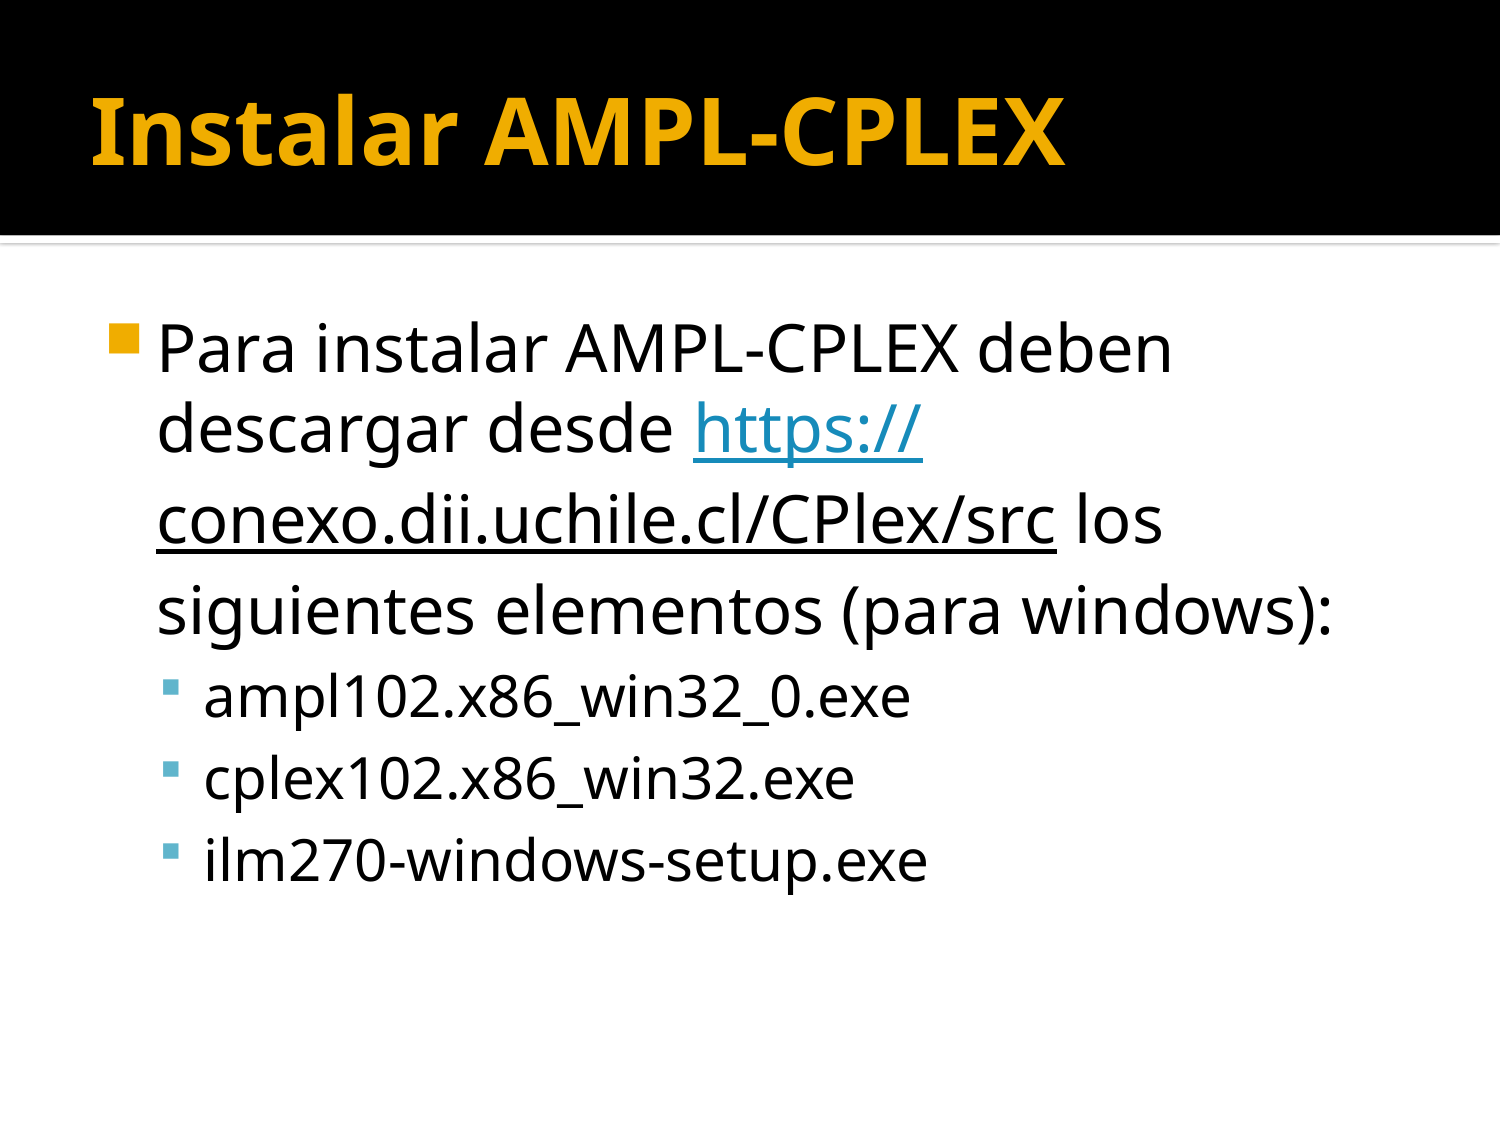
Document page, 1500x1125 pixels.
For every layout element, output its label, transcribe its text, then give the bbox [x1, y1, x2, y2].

title Instalar AMPL-CPLEX [75, 25, 1425, 231]
list Para instalar AMPL-CPLEX deben descargar desde https://conexo.dii.uchile.cl/CPlex/src los siguientes elementos (para windows): ampl102.x86_win32_0.exe cplex102.x86_win32.exe ilm270-windows-setup.exe [75, 291, 1425, 1050]
